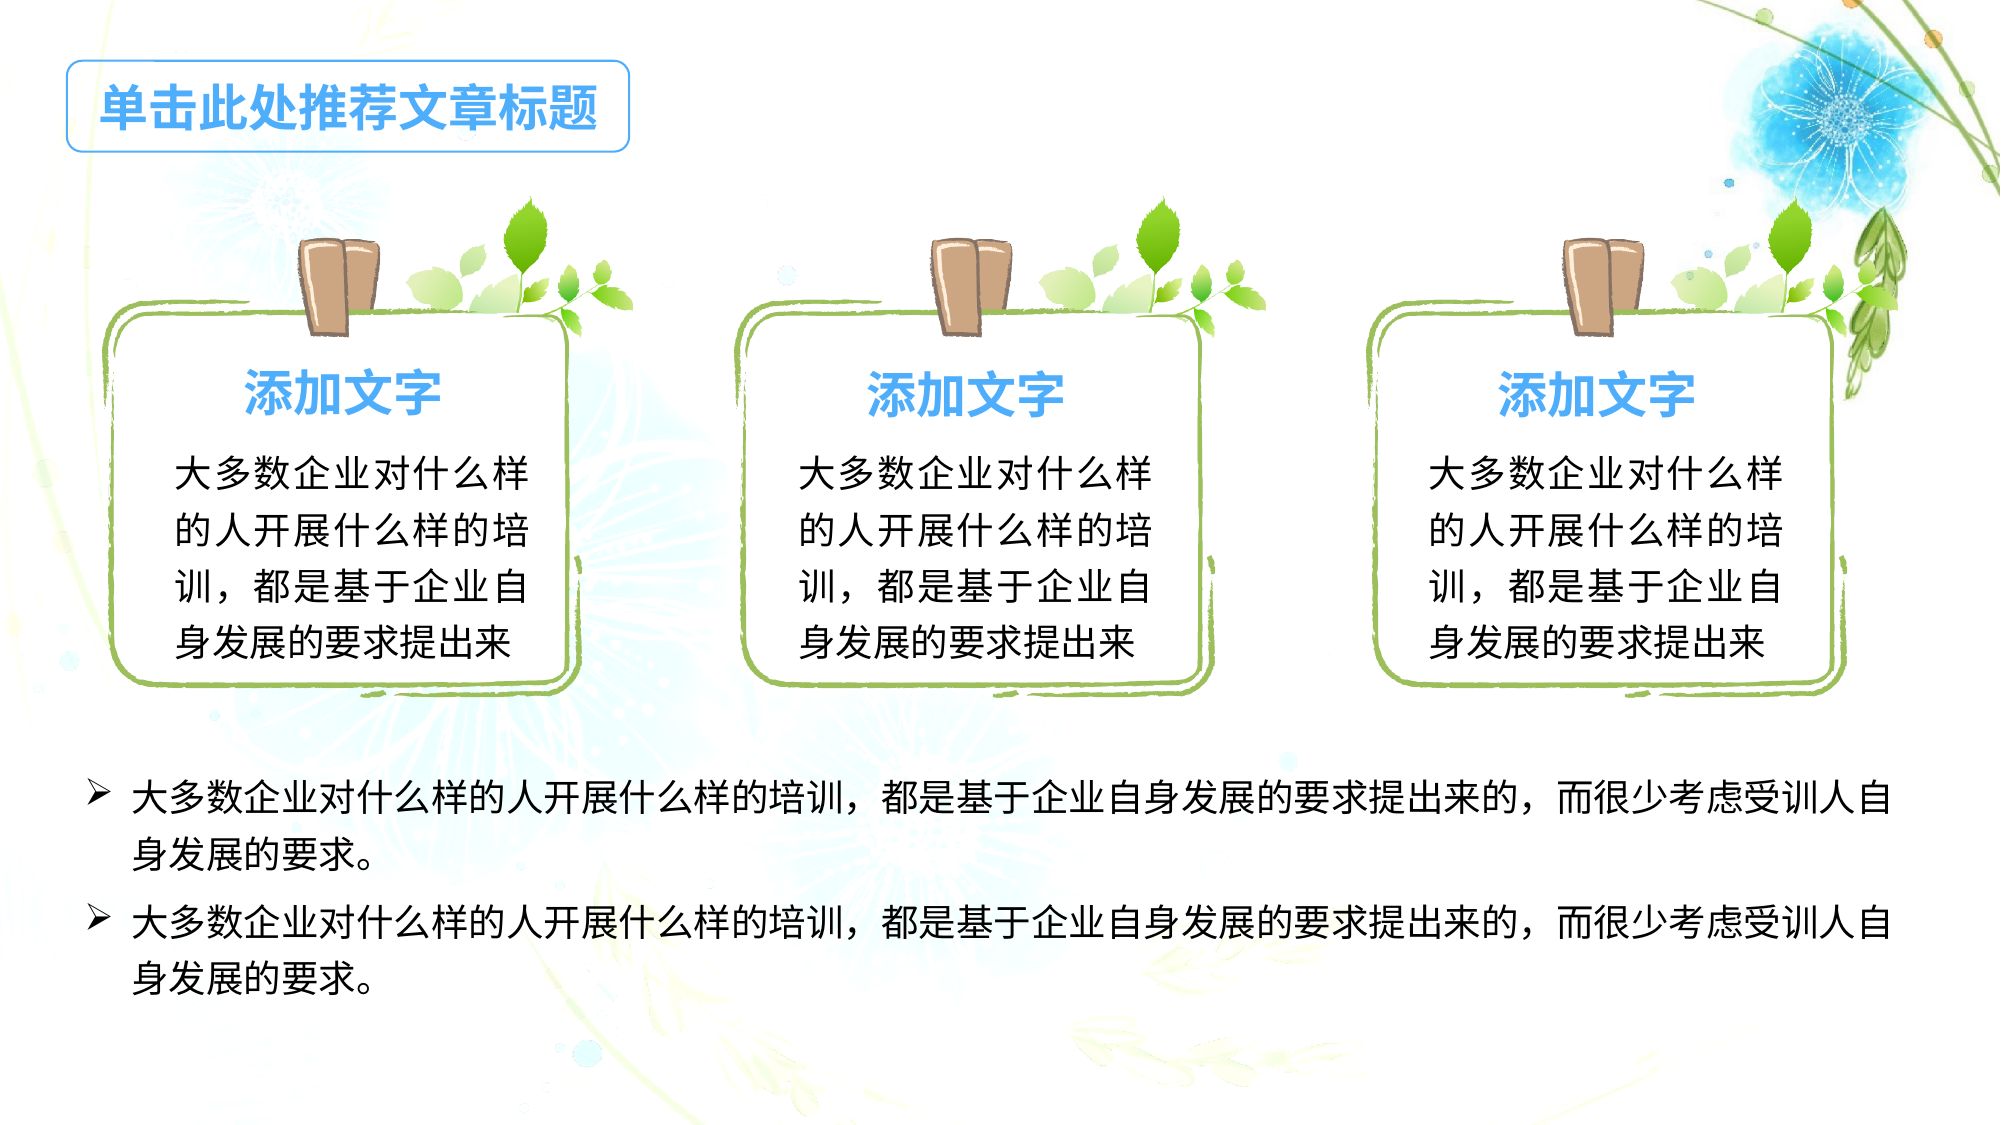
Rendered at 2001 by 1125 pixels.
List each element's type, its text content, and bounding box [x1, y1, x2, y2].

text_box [102, 196, 1898, 698]
text_box 大多数企业对什么样的人开展什么样的培训，都是基于企业自身发展的要求提出来的，而很少考虑受训人自身发展的要求。 大多数企业对什么样的人开展什么样的培训，都是基于企业自身发展的要求提出来的，而很少考虑受训人自身发展的要求。 [69, 755, 1940, 1008]
picture [1592, 0, 2000, 413]
text_box 单击此处推荐文章标题 [65, 59, 631, 153]
